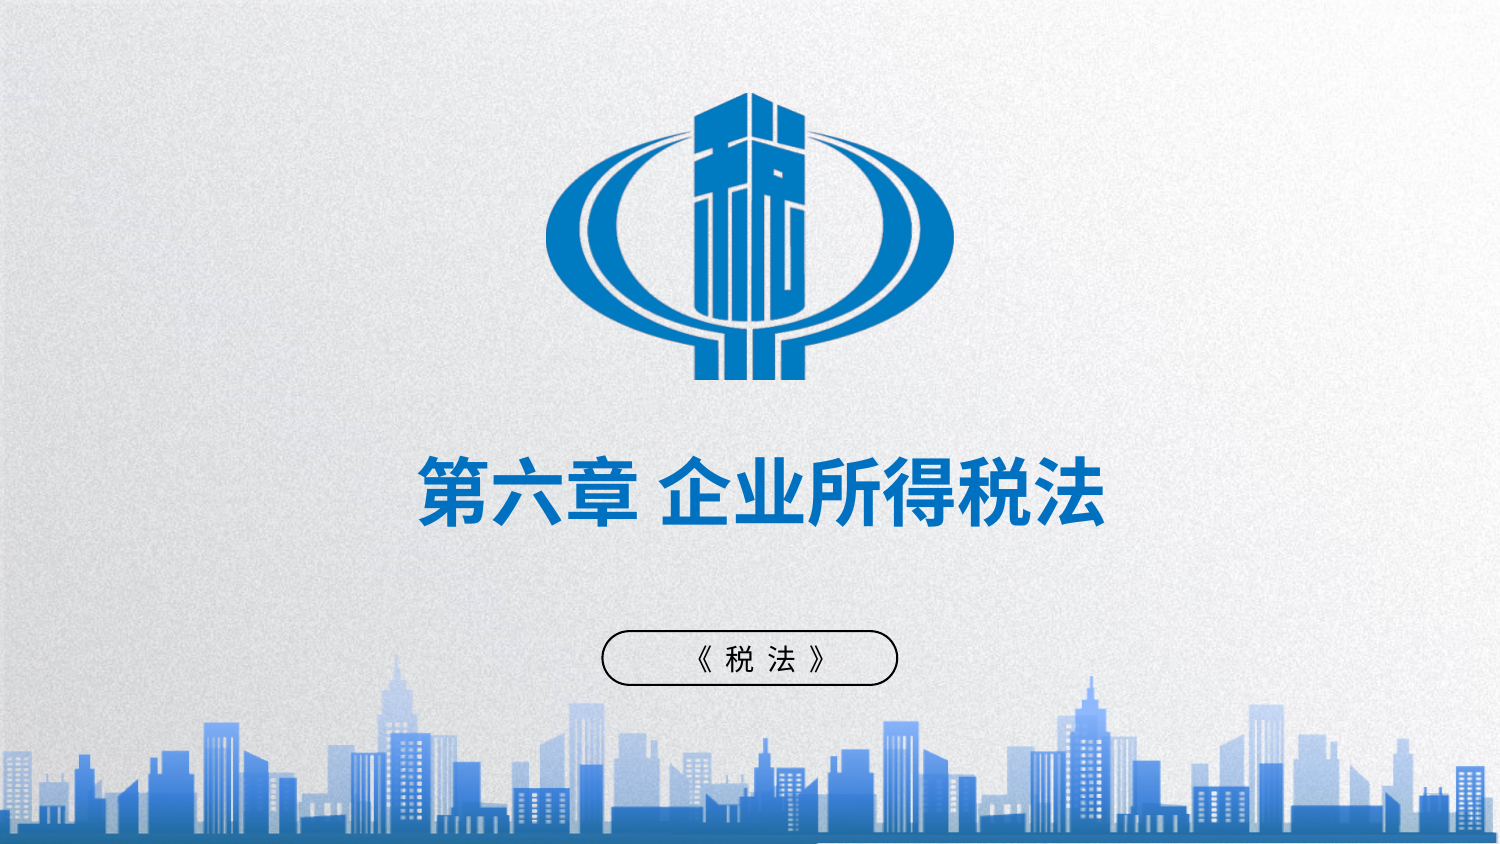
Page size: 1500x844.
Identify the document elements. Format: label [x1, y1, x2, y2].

text_box [602, 630, 898, 686]
picture [0, 0, 1500, 844]
